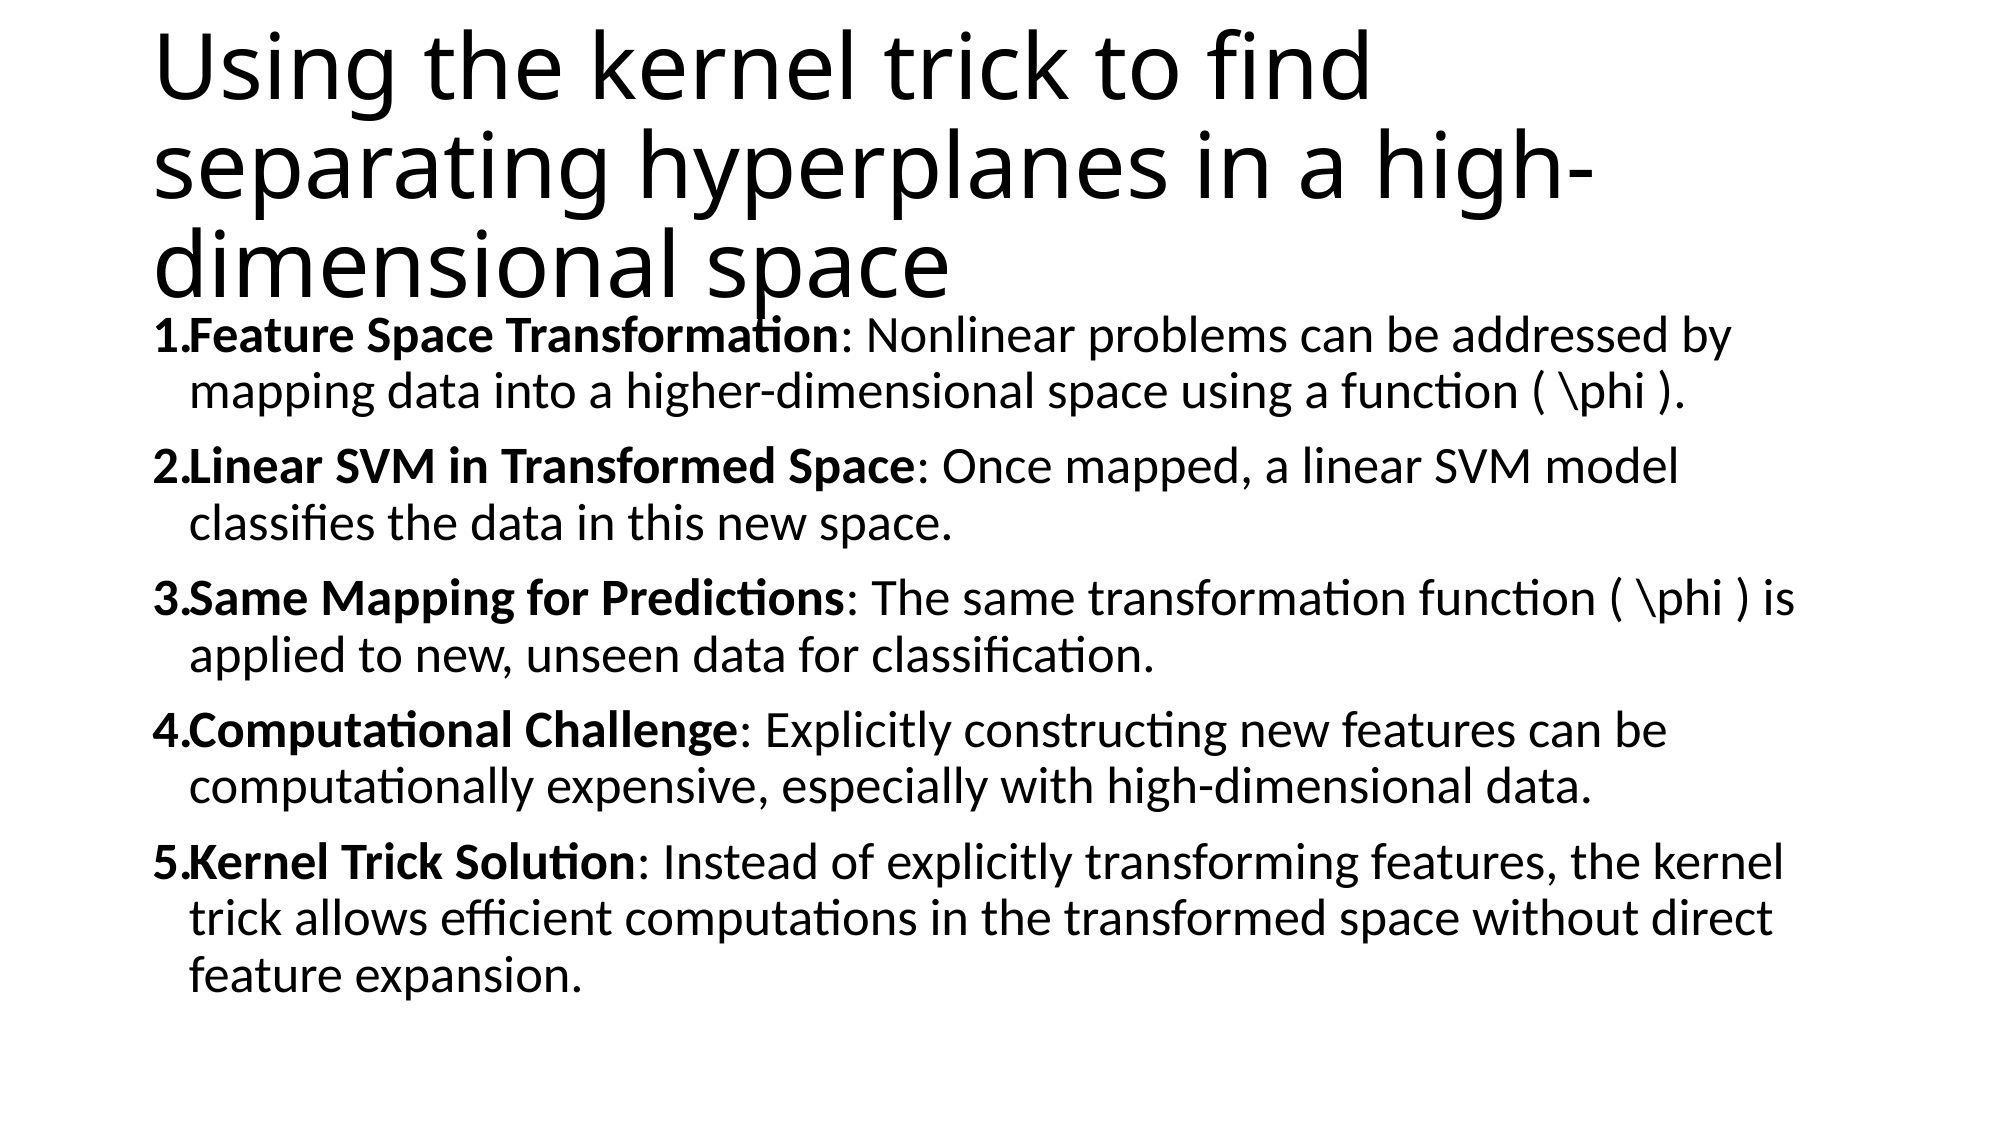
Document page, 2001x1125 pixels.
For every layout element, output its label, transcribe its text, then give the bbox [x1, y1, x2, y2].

list Feature Space Transformation: Nonlinear problems can be addressed by mapping data into a higher-dimensional space using a function ( \phi ). Linear SVM in Transformed Space: Once mapped, a linear SVM model classifies the data in this new space. Same Mapping for Predictions: The same transformation function ( \phi ) is applied to new, unseen data for classification. Computational Challenge: Explicitly constructing new features can be computationally expensive, especially with high-dimensional data. Kernel Trick Solution: Instead of explicitly transforming features, the kernel trick allows efficient computations in the transformed space without direct feature expansion. [137, 299, 1863, 1014]
title Using the kernel trick to find separating hyperplanes in a high-dimensional space [137, 59, 1863, 278]
